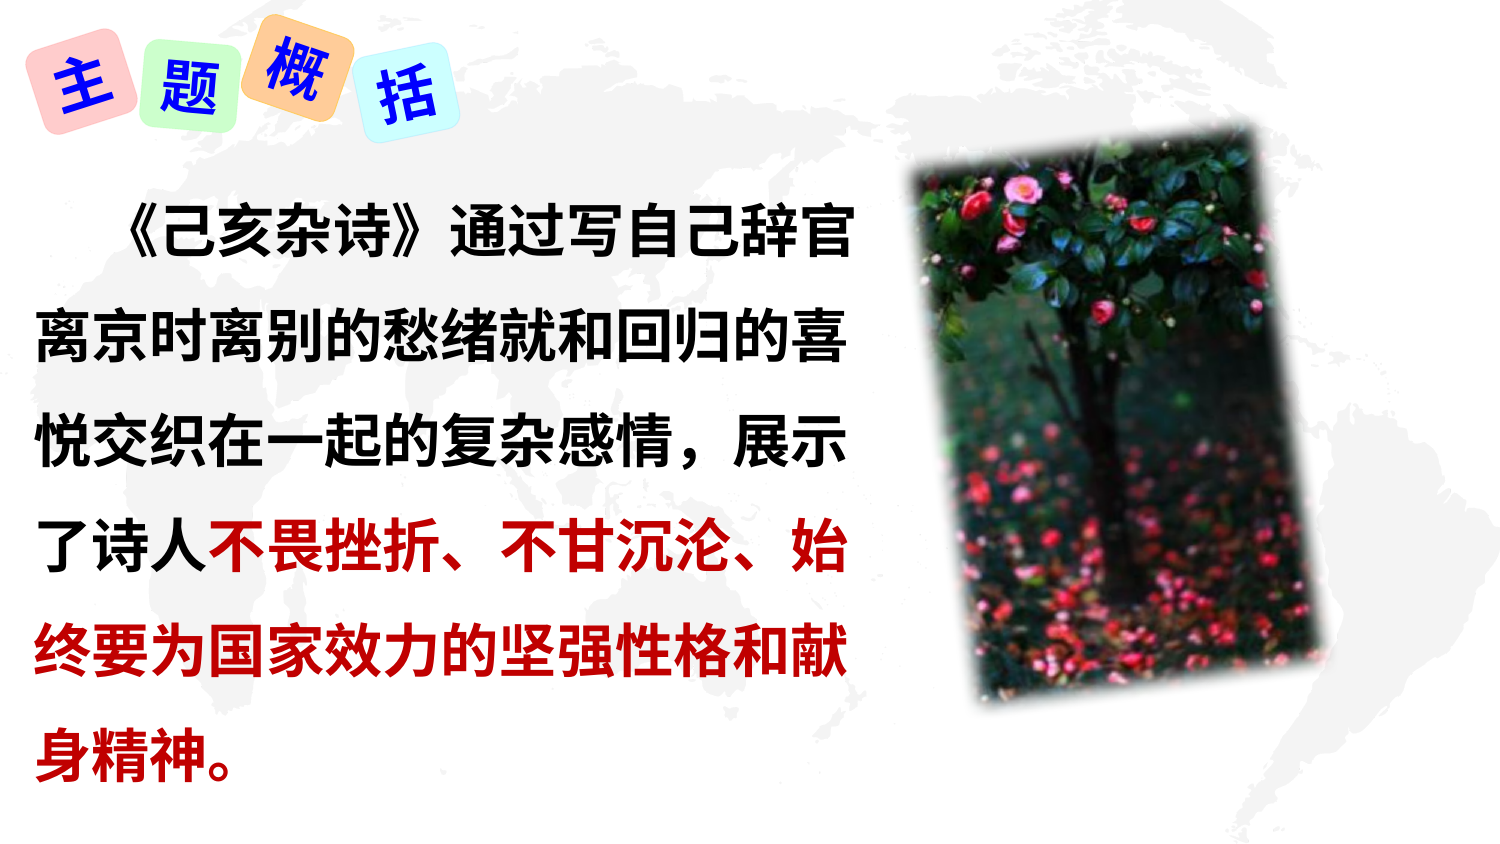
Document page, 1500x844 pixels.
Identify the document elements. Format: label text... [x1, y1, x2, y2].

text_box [33, 24, 455, 137]
picture [0, 0, 1500, 844]
text_box 《己亥杂诗》通过写自己辞官离京时离别的愁绪就和回归的喜悦交织在一起的复杂感情，展示了诗人不畏挫折、不甘沉沦、始终要为国家效力的坚强性格和献身精神。 [21, 153, 899, 795]
